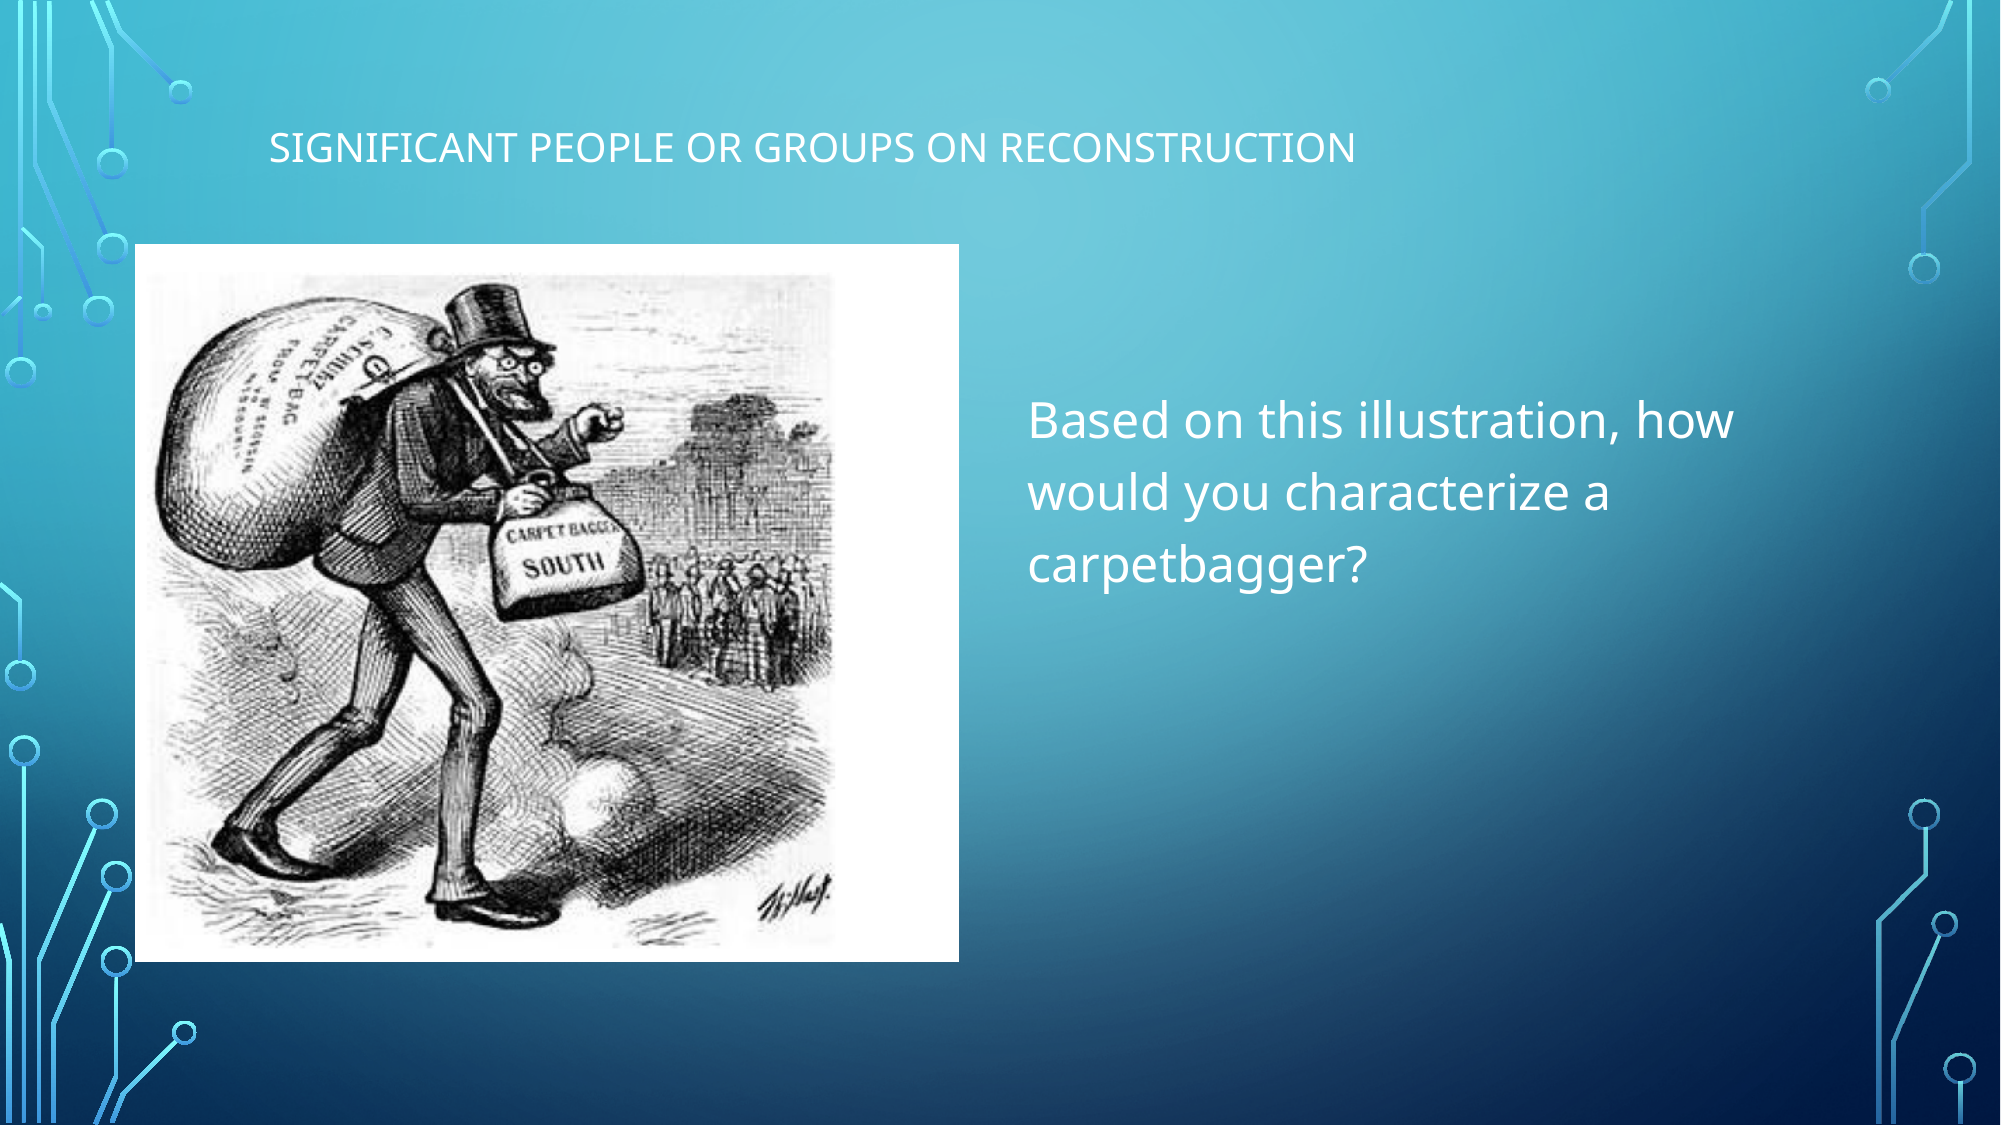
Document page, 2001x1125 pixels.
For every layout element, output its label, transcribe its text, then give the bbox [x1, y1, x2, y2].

list Based on this illustration, how would you characterize a carpetbagger? [1012, 369, 1813, 950]
title Significant People or Groups on Reconstruction [253, 76, 1813, 229]
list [134, 244, 960, 963]
